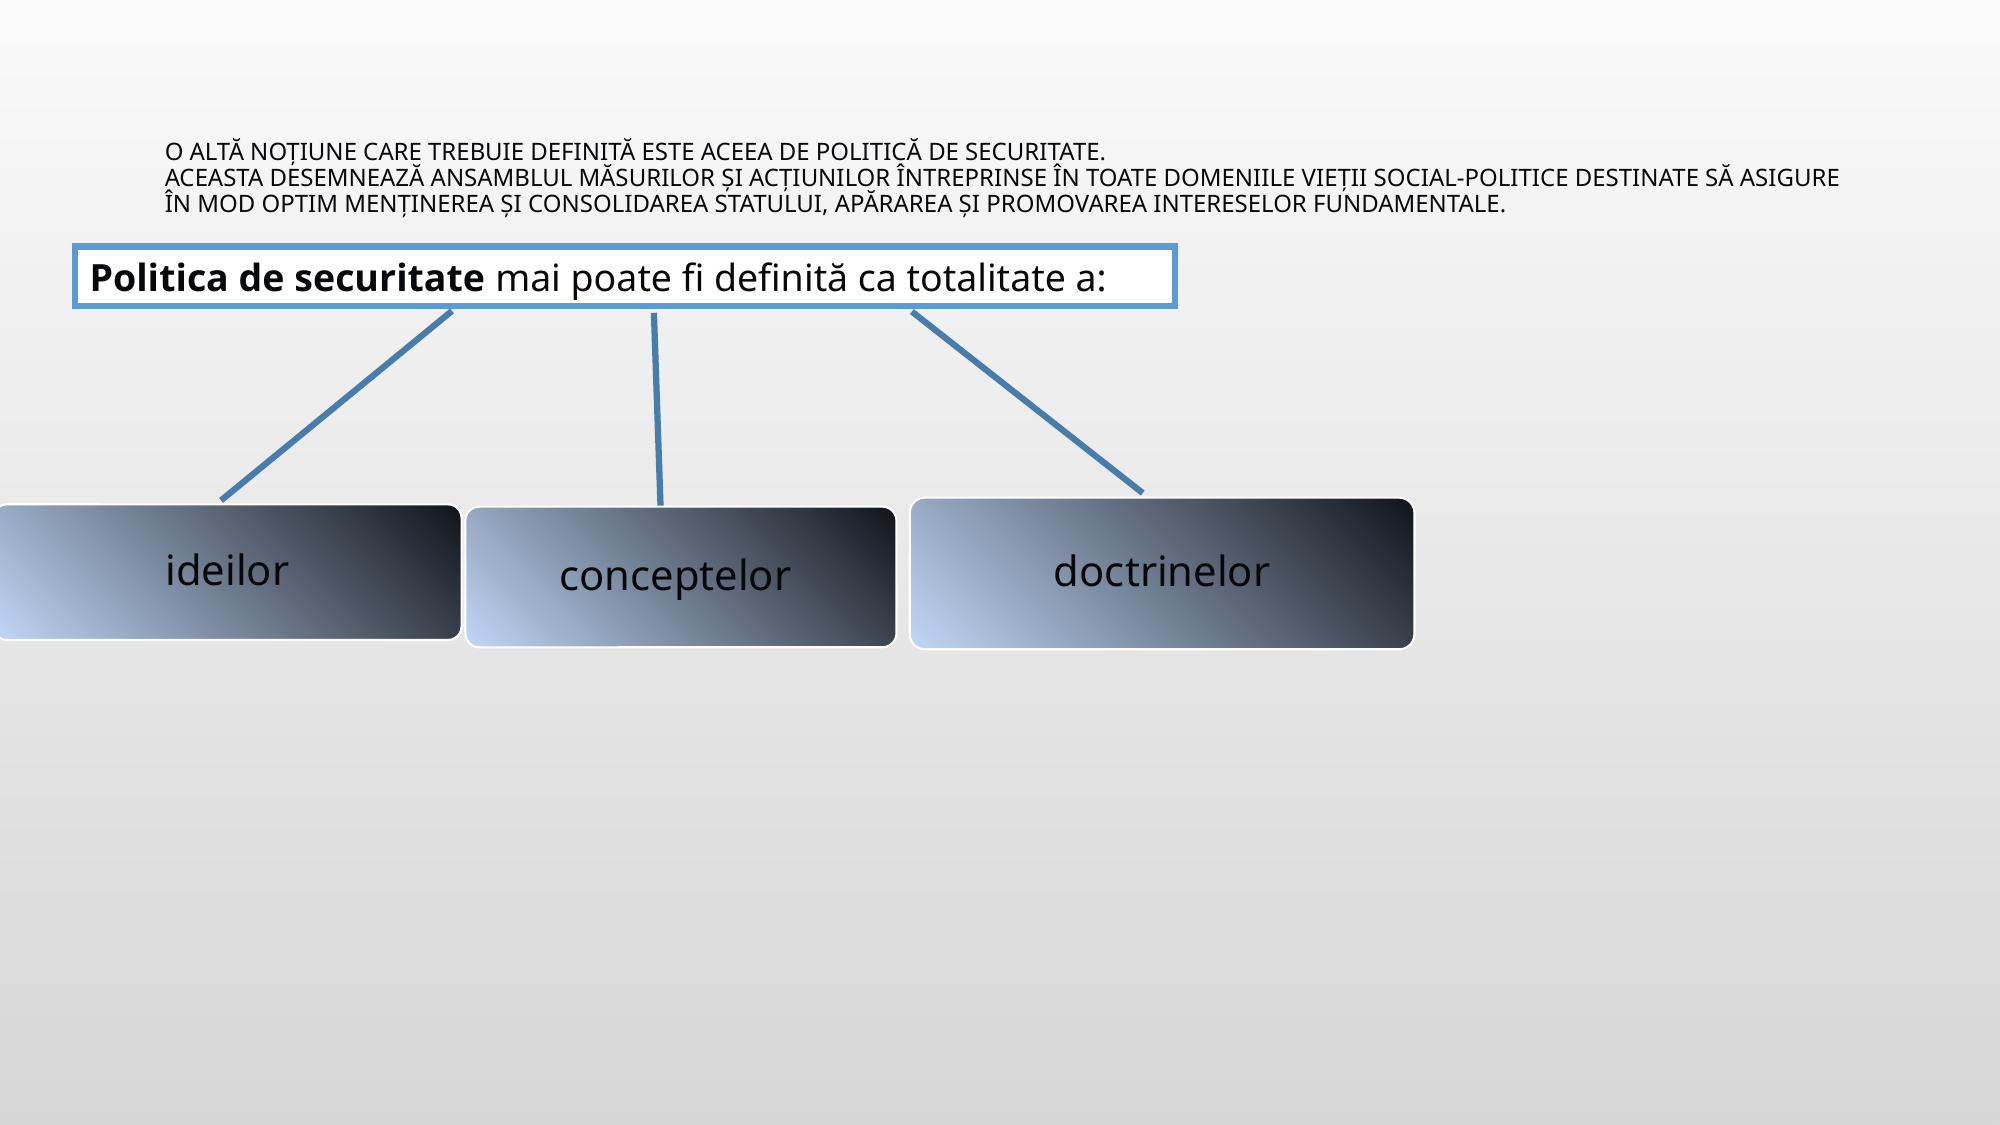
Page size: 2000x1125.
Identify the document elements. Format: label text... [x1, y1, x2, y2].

title O altă noţiune care trebuie definită este aceea de politică de securitate. Aceasta desemnează ansamblul măsurilor şi acţiunilor întreprinse în toate domeniile vieţii social-politice destinate să asigure în mod optim menţinerea şi consolidarea statului, apărarea şi promovarea intereselor fundamentale. [149, 45, 1863, 225]
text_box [909, 497, 1415, 650]
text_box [0, 504, 462, 640]
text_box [187, 397, 486, 414]
text_box Politica de securitate mai poate fi definită ca totalitate a: [74, 245, 1176, 307]
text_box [880, 394, 1175, 411]
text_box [542, 420, 774, 437]
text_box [465, 506, 897, 648]
